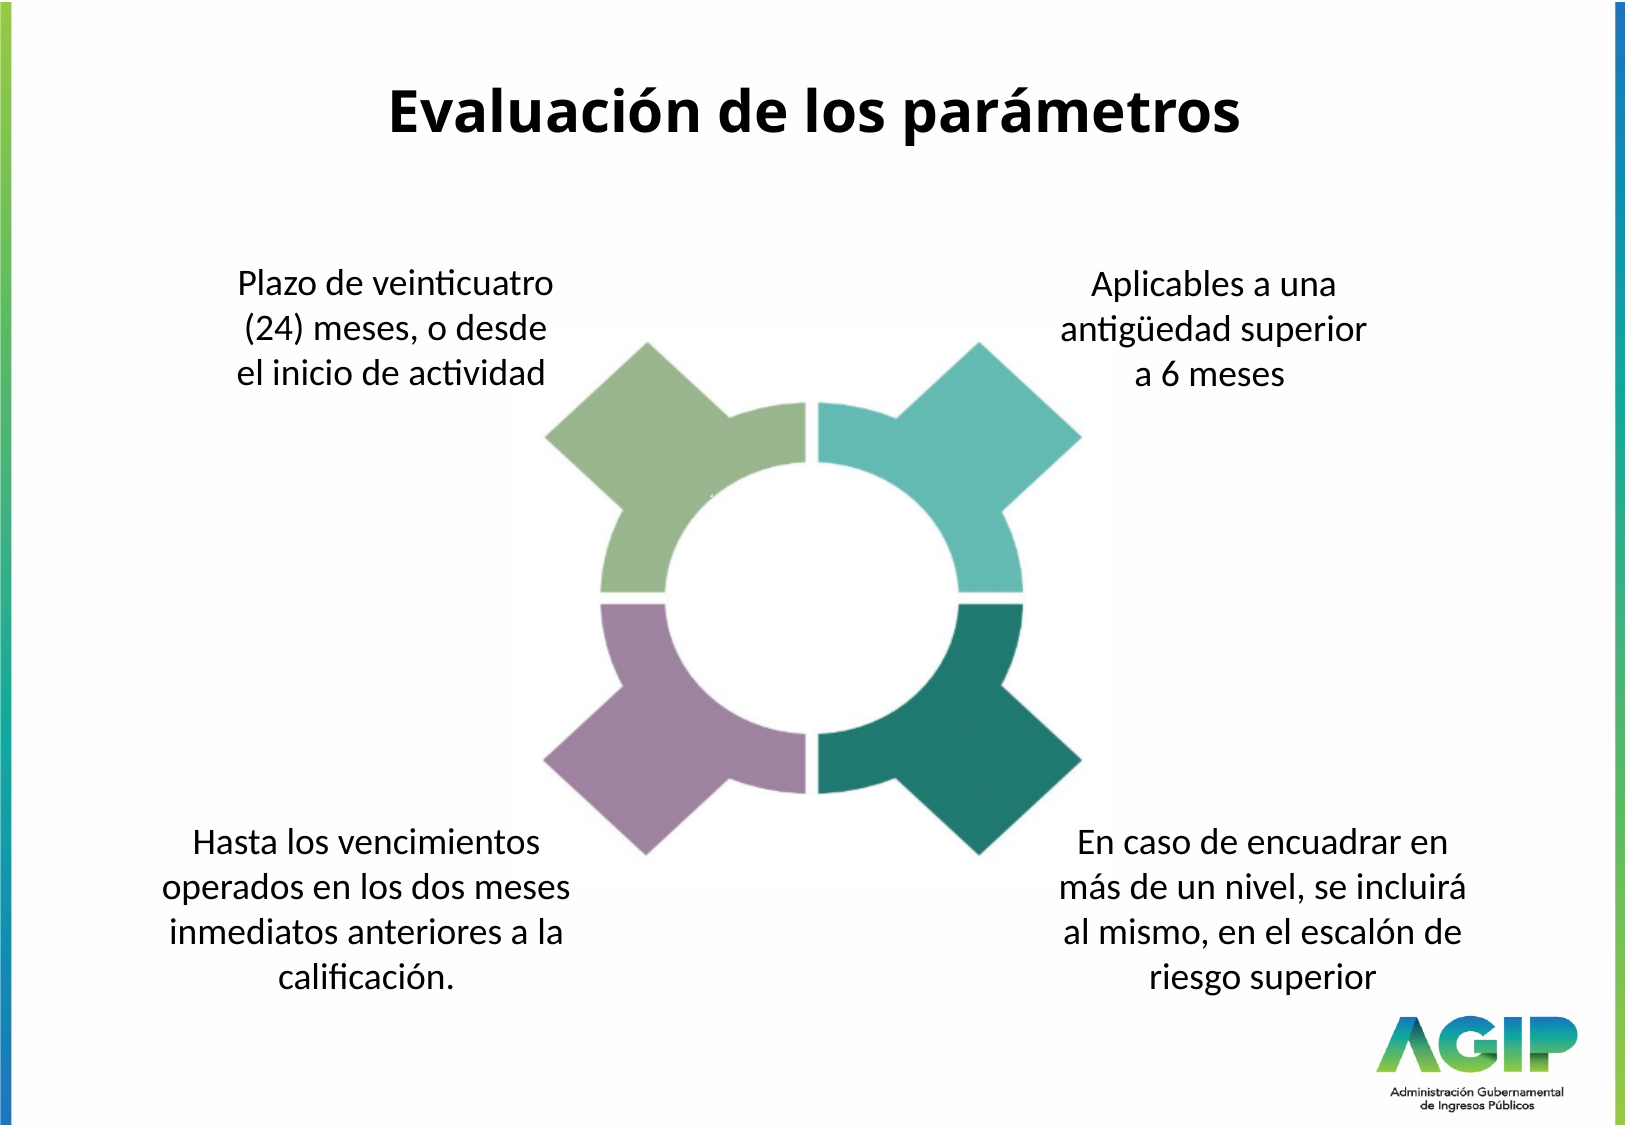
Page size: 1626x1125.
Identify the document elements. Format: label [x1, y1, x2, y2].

picture [0, 2, 1625, 1125]
text_box [163, 58, 1466, 885]
